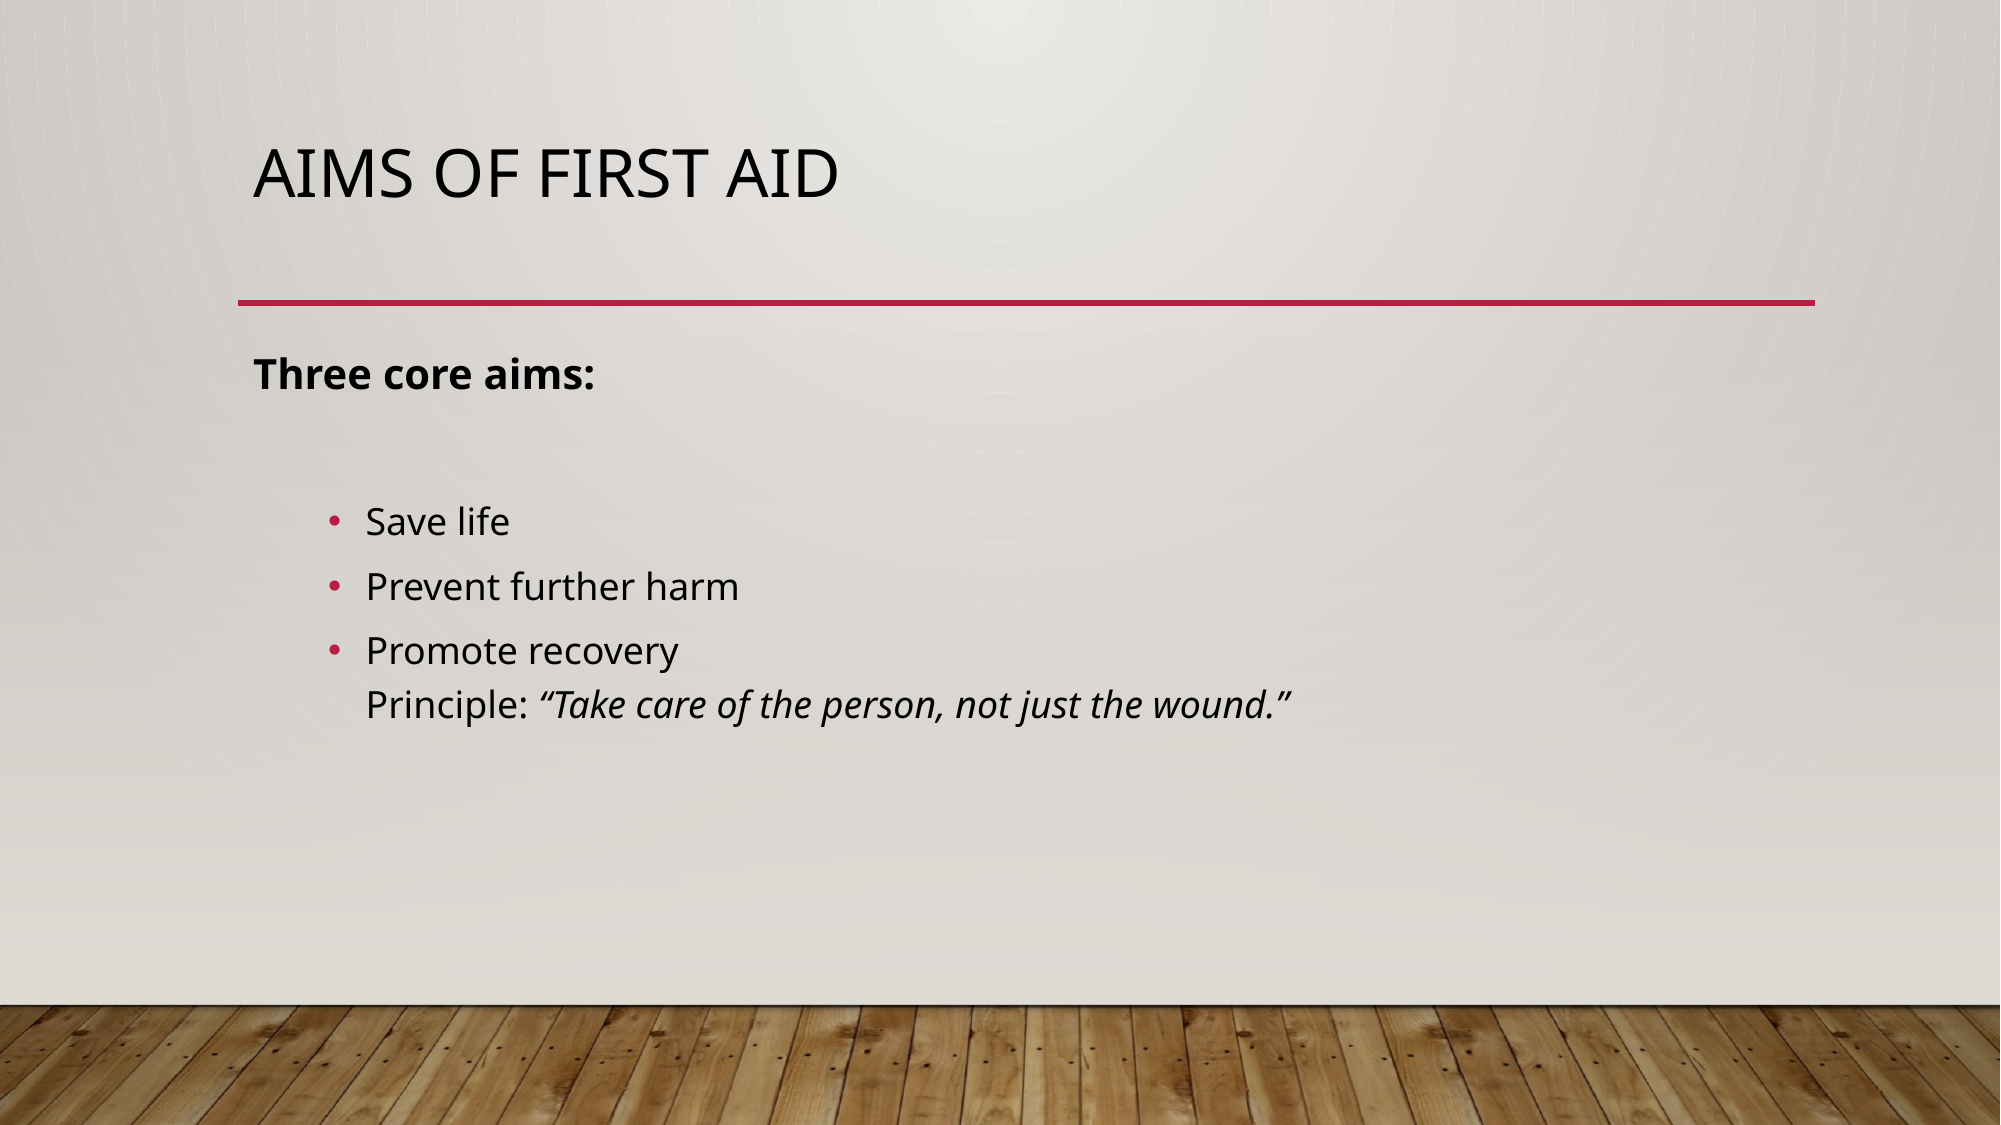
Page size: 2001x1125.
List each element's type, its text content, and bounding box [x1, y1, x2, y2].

list Three core aims: Save life Prevent further harm Promote recovery Principle: “Take care of the person, not just the wound.” [238, 330, 1814, 897]
picture [0, 1005, 2000, 1125]
title Aims of First Aid [238, 131, 1814, 305]
